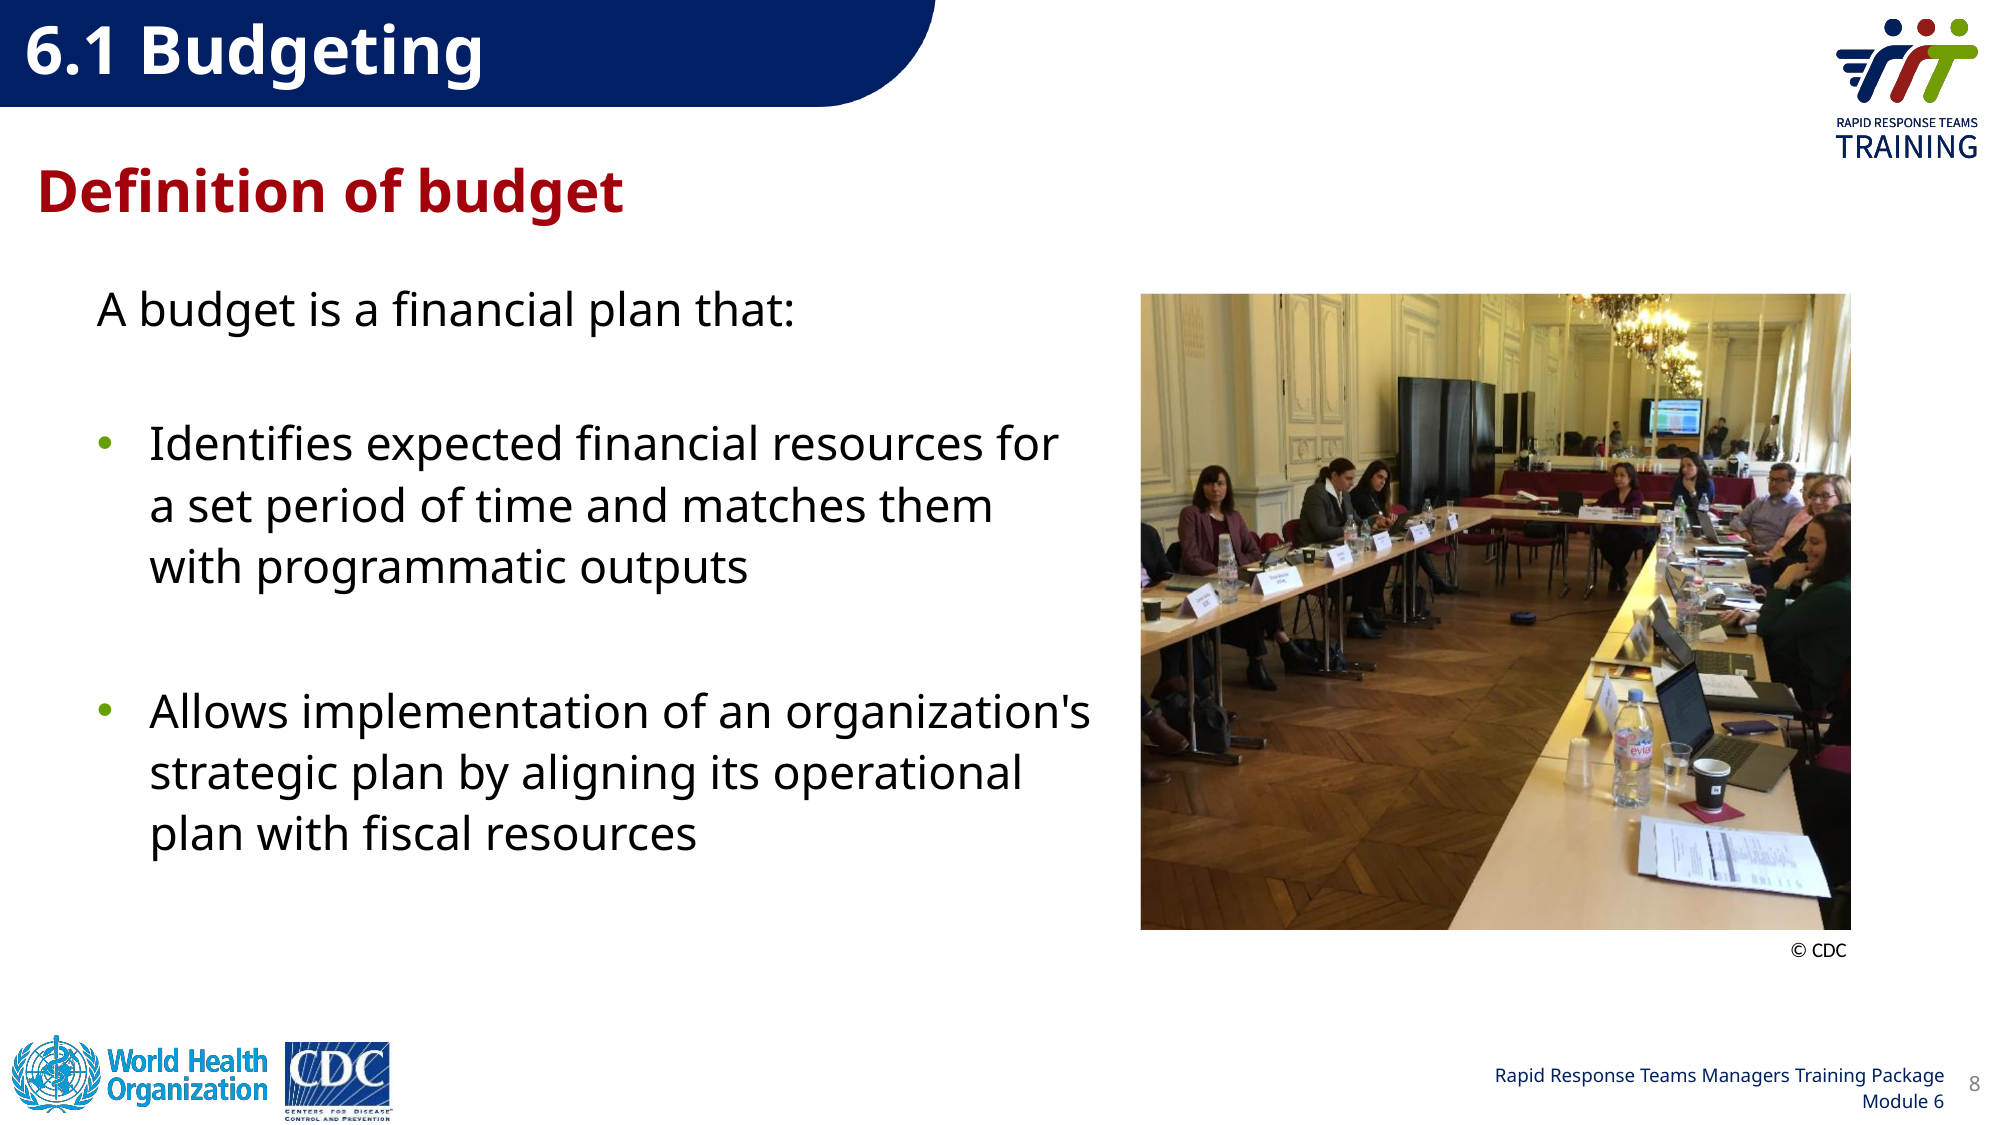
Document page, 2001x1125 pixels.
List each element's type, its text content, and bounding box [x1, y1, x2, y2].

text_box 6.1 Budgeting [18, 0, 1436, 106]
picture [40, 1062, 47, 1070]
slide_number 8 [1953, 1063, 2000, 1116]
text_box © CDC [1775, 929, 1895, 970]
picture [1141, 256, 1850, 967]
picture [46, 1056, 54, 1062]
picture [50, 1108, 62, 1113]
picture [1835, 19, 1978, 167]
picture [36, 1088, 78, 1105]
picture [59, 1035, 267, 1113]
title Definition of budget [28, 139, 825, 247]
picture [12, 1035, 54, 1068]
picture [24, 1054, 36, 1087]
picture [22, 1062, 26, 1077]
picture [285, 1042, 393, 1121]
picture [34, 1054, 43, 1078]
picture [0, 0, 936, 107]
list A budget is a financial plan that: Identifies expected financial resources for a set period of time and matches them with programmatic outputs Allows implementation of an organization's strategic plan by aligning its operational plan with fiscal resources [88, 266, 1105, 934]
picture [12, 1083, 48, 1113]
picture [71, 1053, 90, 1091]
picture [30, 1083, 37, 1091]
